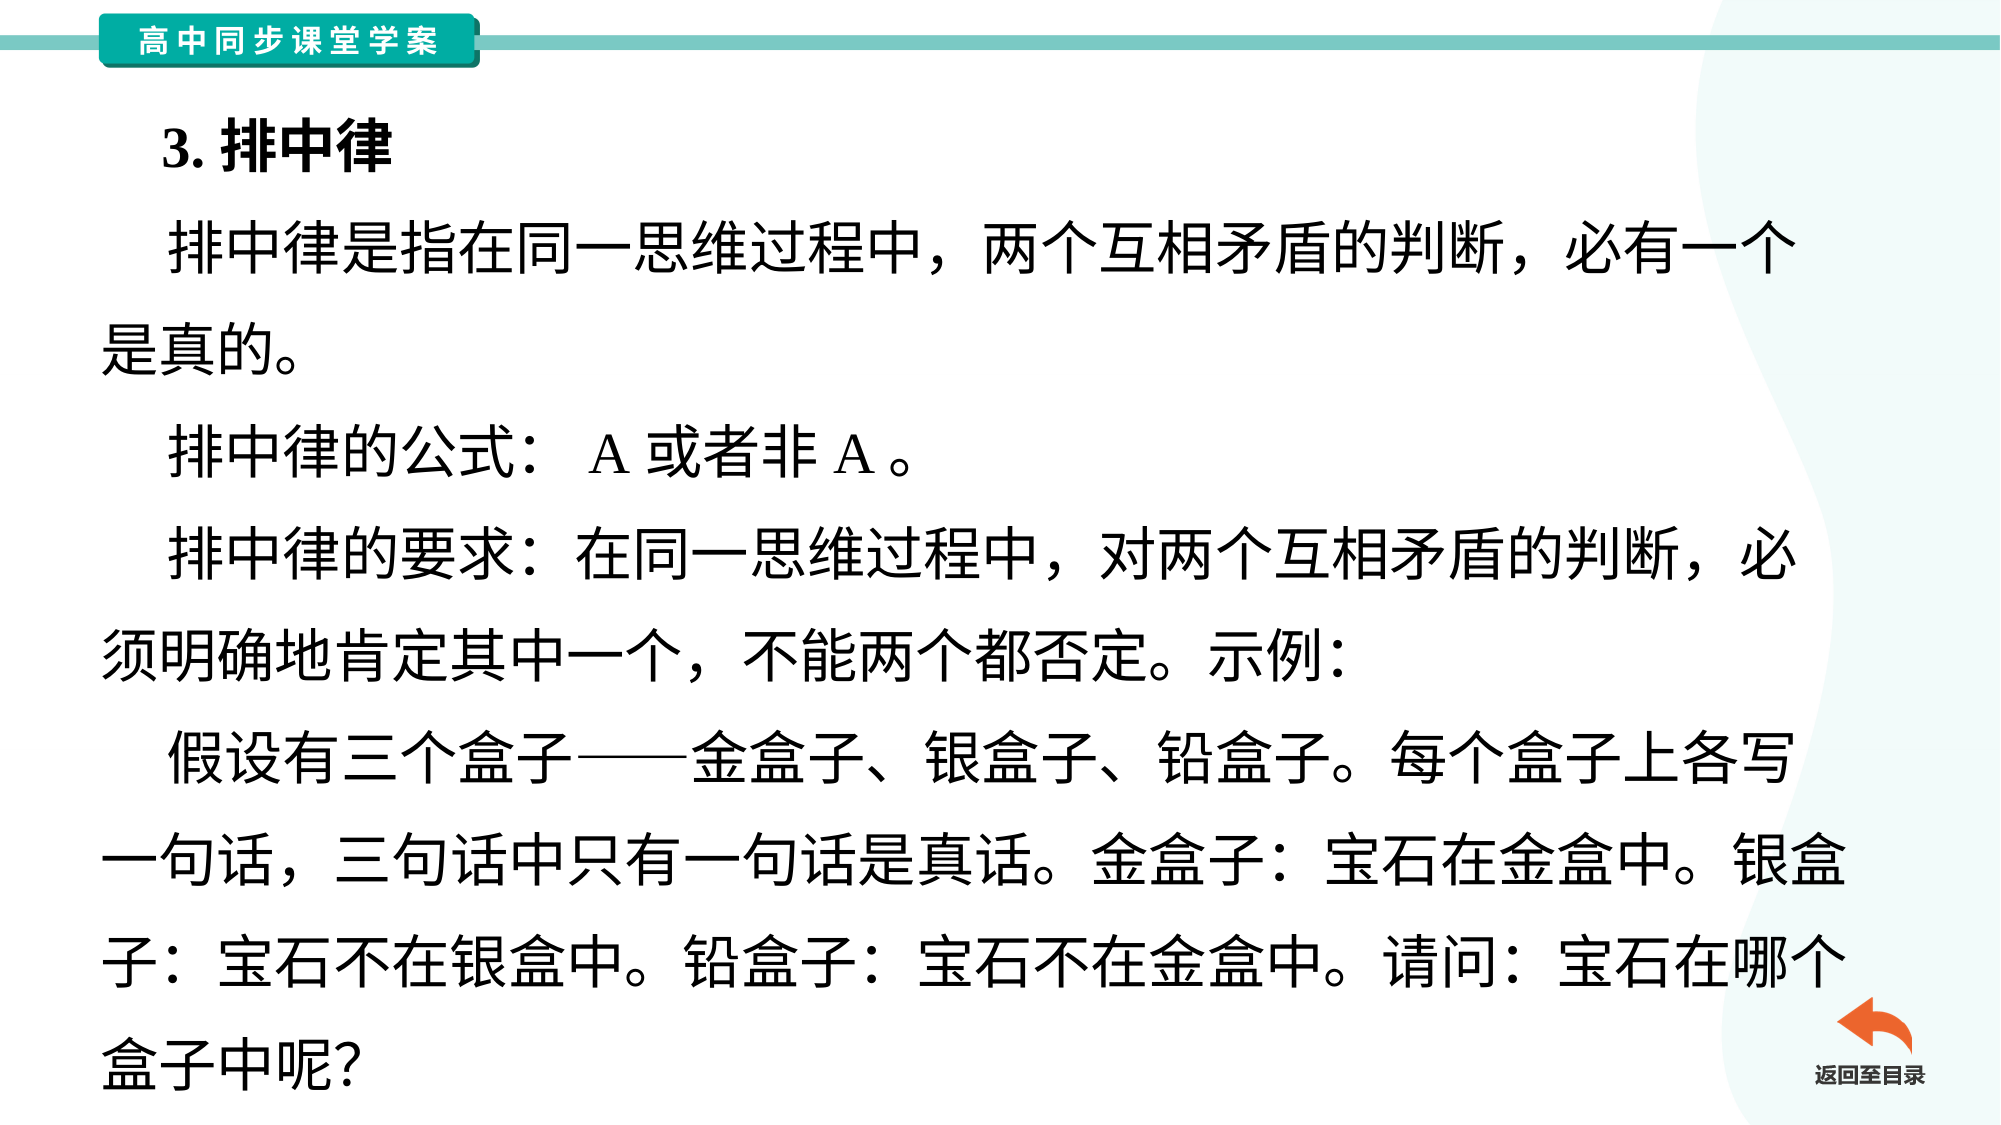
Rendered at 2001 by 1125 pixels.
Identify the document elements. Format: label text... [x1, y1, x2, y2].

text_box 3.排中律 排中律是指在同一思维过程中，两个互相矛盾的判断，必有一个 是真的。 排中律的公式：A或者非A。 排中律的要求：在同一思维过程中，对两个互相矛盾的判断，必 须明确地肯定其中一个，不能两个都否定。示例： 假设有三个盒子——金盒子、银盒子、铅盒子。每个盒子上各写 一句话，三句话中只有一句话是真话。金盒子：宝石在金盒中。银盒 子：宝石不在银盒中。铅盒子：宝石不在金盒中。请问：宝石在哪个 盒子中呢？ [100, 76, 1899, 1098]
picture [0, 0, 2000, 1125]
